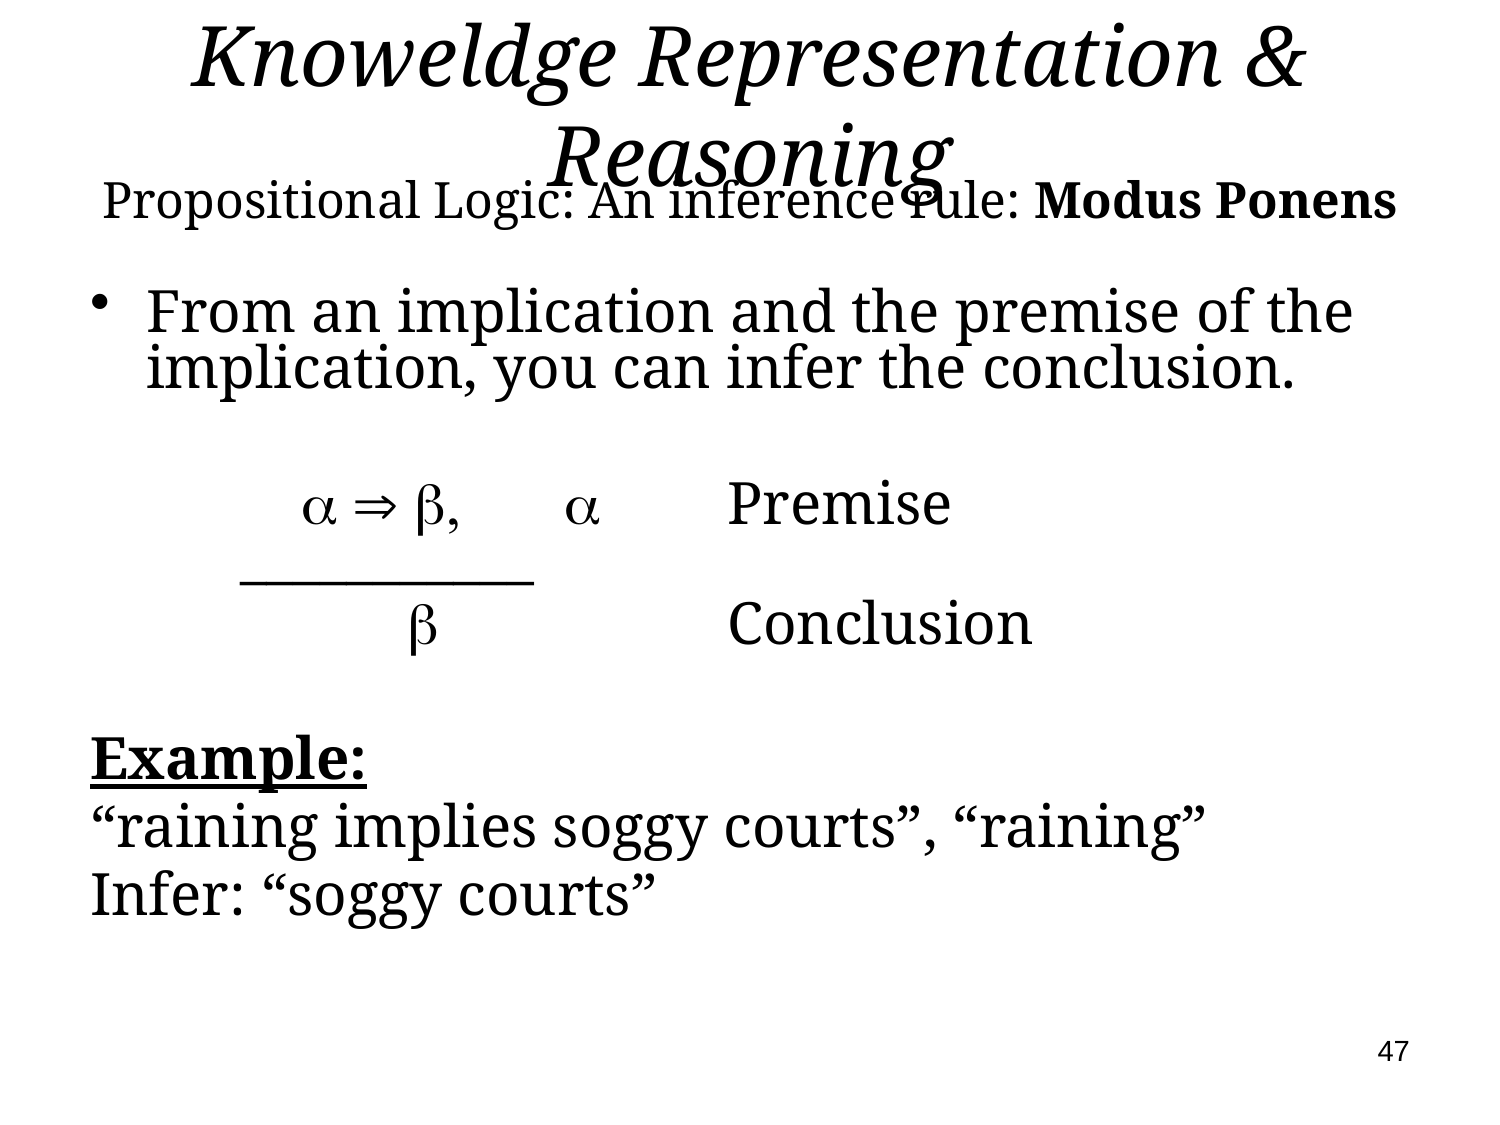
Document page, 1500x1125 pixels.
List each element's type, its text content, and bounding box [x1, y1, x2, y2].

slide_number 47 [1074, 1024, 1426, 1103]
list Propositional Logic: An inference rule: Modus Ponens From an implication and the premise of the implication, you can infer the conclusion.     Premise ___________  Conclusion Example: “raining implies soggy courts”, “raining” Infer: “soggy courts” [74, 172, 1426, 1006]
title Knoweldge Representation & Reasoning [74, 44, 1426, 162]
